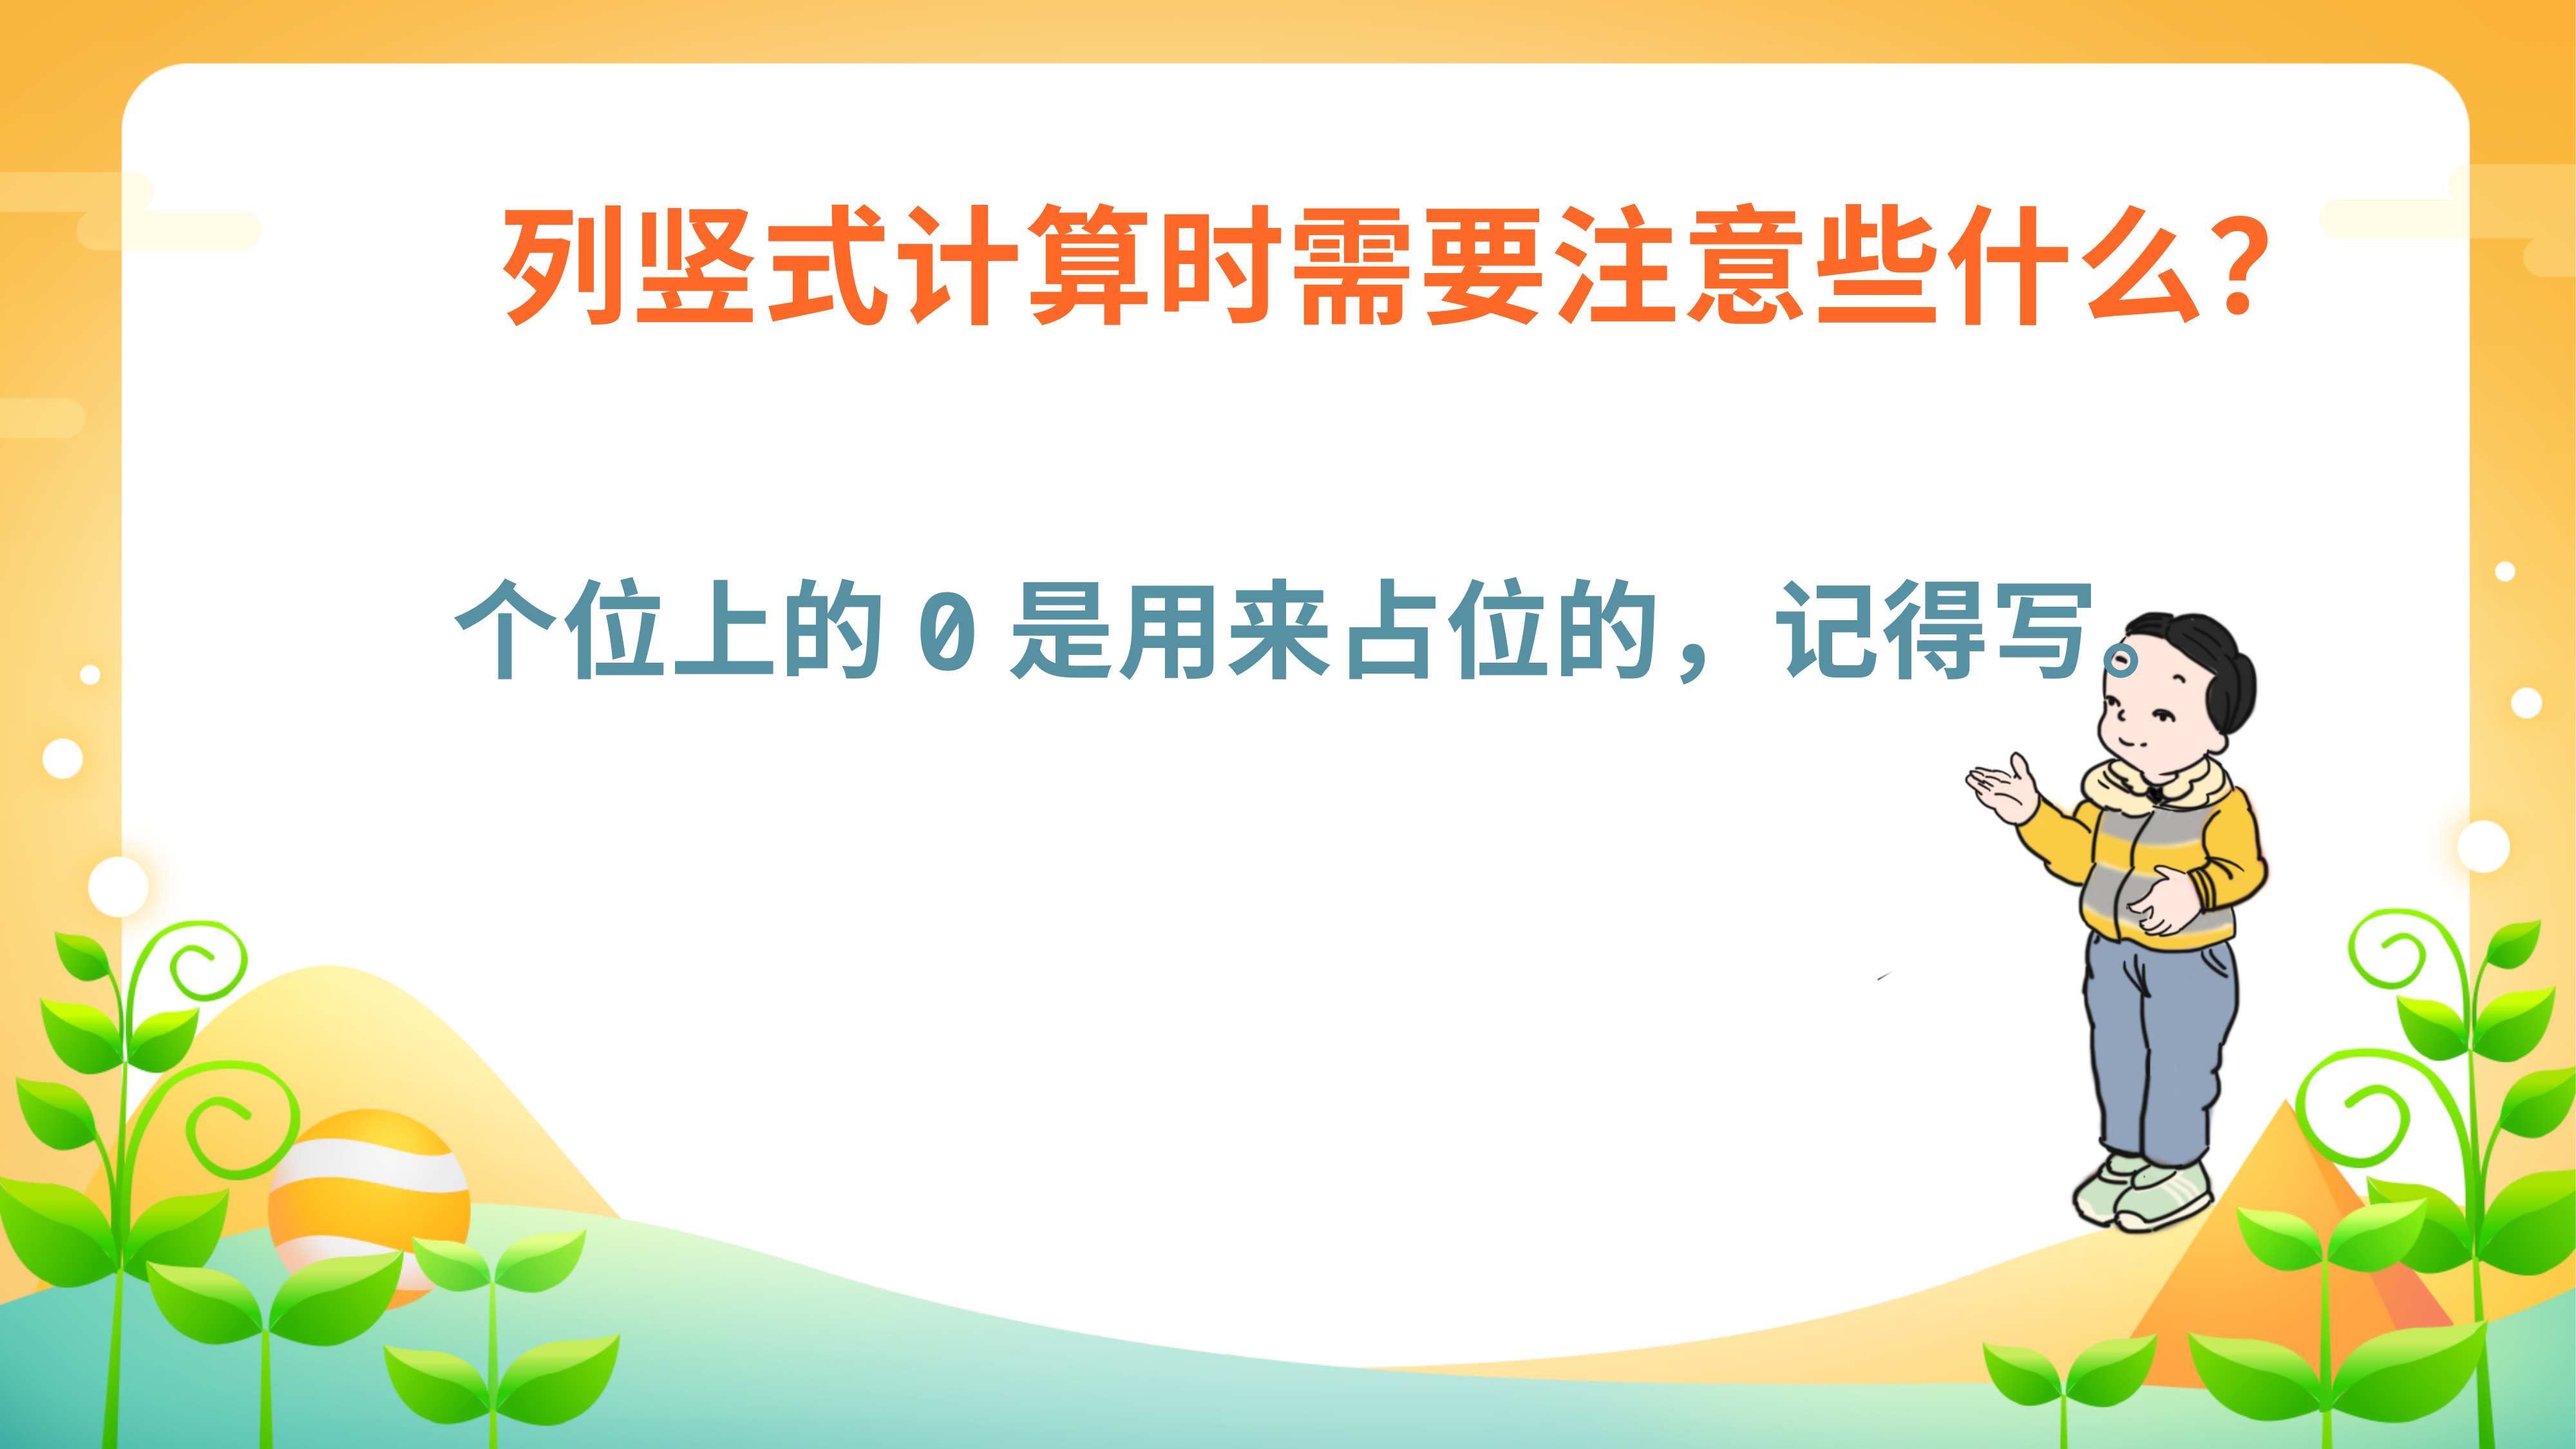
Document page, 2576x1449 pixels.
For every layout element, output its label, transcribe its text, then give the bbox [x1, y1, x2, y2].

title 列竖式计算时需要注意些什么？ [441, 167, 2264, 358]
picture [0, 0, 2576, 1449]
text_box 个位上的0是用来占位的，记得写。 [441, 524, 2144, 793]
